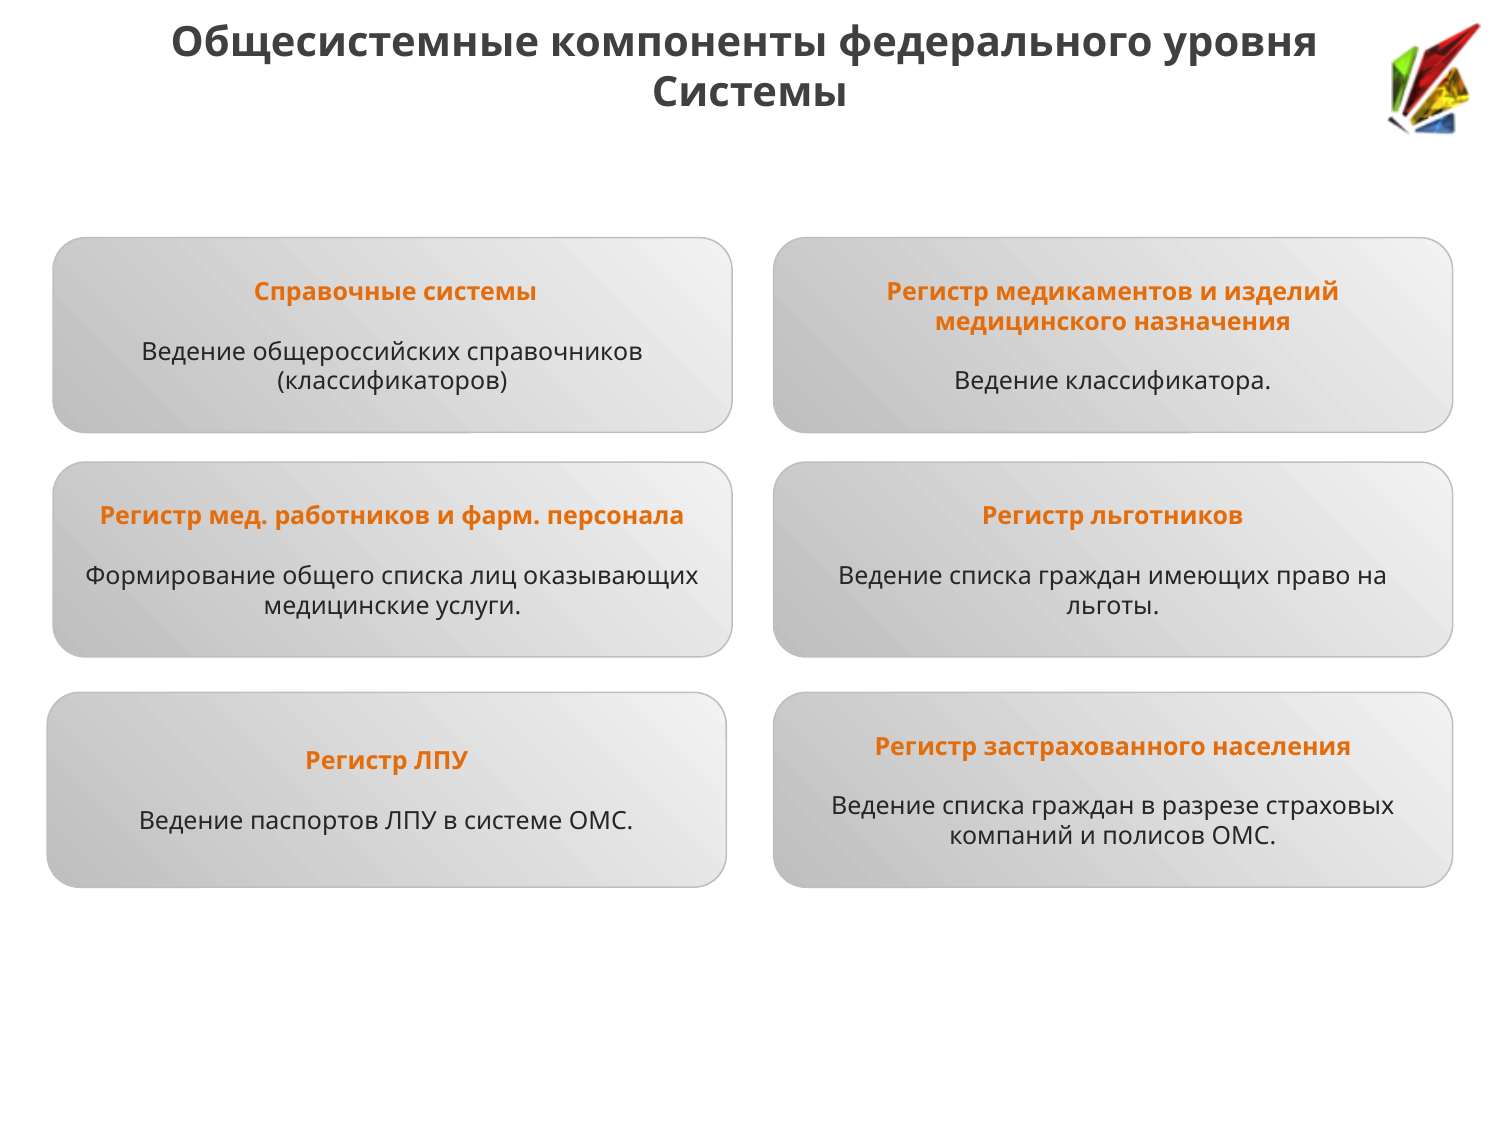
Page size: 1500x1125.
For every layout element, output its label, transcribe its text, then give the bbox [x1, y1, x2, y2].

text_box Регистр застрахованного населения Ведение списка граждан в разрезе страховых компаний и полисов ОМС. [771, 690, 1455, 890]
text_box Регистр ЛПУ Ведение паспортов ЛПУ в системе ОМС. [45, 690, 729, 890]
picture [1387, 23, 1481, 137]
text_box Регистр мед. работников и фарм. персонала Формирование общего списка лиц оказывающих медицинские услуги. [50, 459, 735, 660]
text_box Регистр медикаментов и изделий медицинского назначения Ведение классификатора. [771, 235, 1455, 435]
text_box Справочные системы Ведение общероссийских справочников (классификаторов) [50, 235, 735, 435]
text_box Общесистемные компоненты федерального уровня Системы [0, 7, 1500, 123]
text_box Регистр льготников Ведение списка граждан имеющих право на льготы. [771, 459, 1455, 660]
